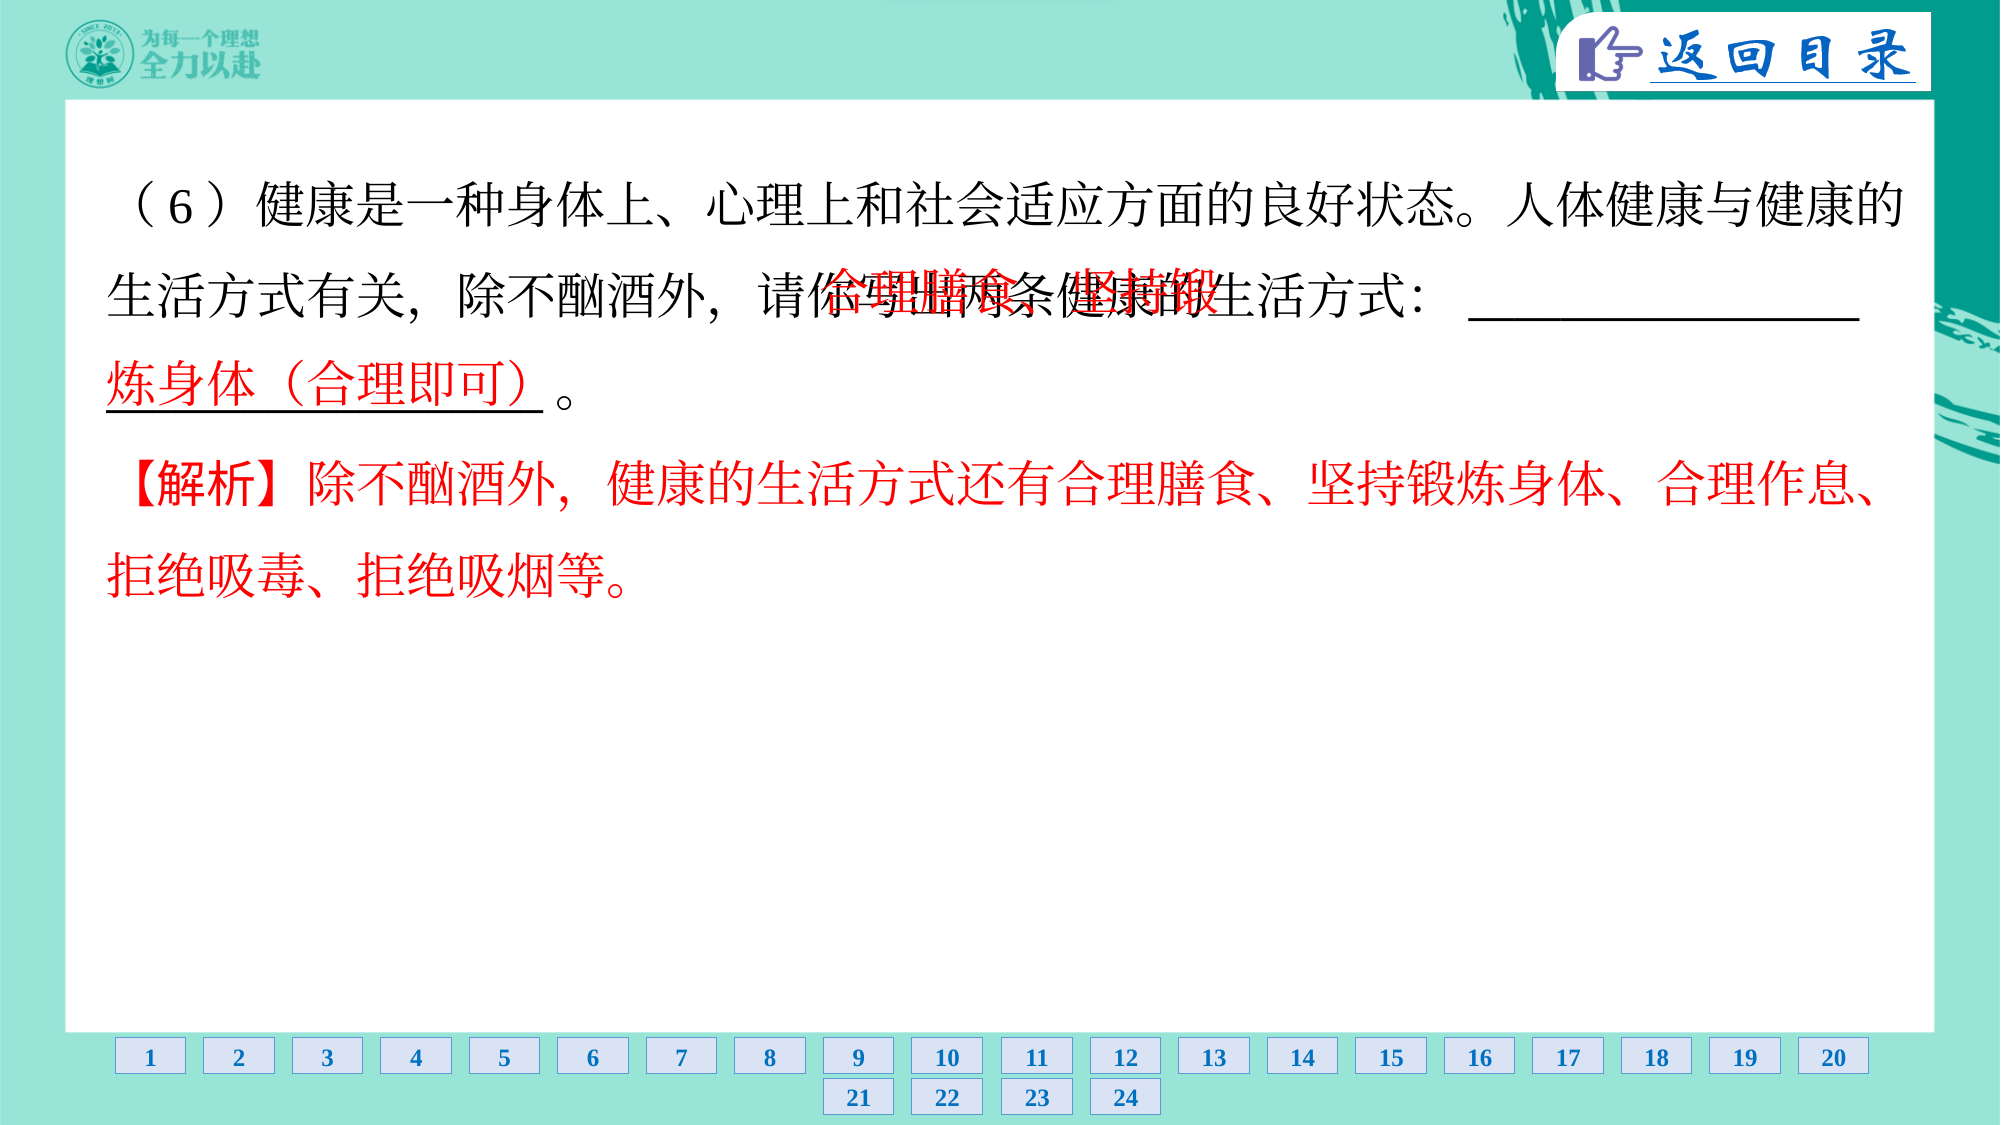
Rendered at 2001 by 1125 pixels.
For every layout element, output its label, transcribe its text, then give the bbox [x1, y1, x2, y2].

text_box 合理膳食、坚持锻 炼身体（合理即可） [106, 228, 1894, 413]
text_box （6）健康是一种身体上、心理上和社会适应方面的良好状态。人体健康与健康的 生活方式有关，除不酗酒外，请你写出两条健康的生活方式：_________________ ___________________。 [106, 141, 1895, 417]
text_box 【解析】除不酗酒外，健康的生活方式还有合理膳食、坚持锻炼身体、合理作息、 拒绝吸毒、拒绝吸烟等。 [106, 420, 1895, 605]
picture [0, 0, 2000, 1125]
